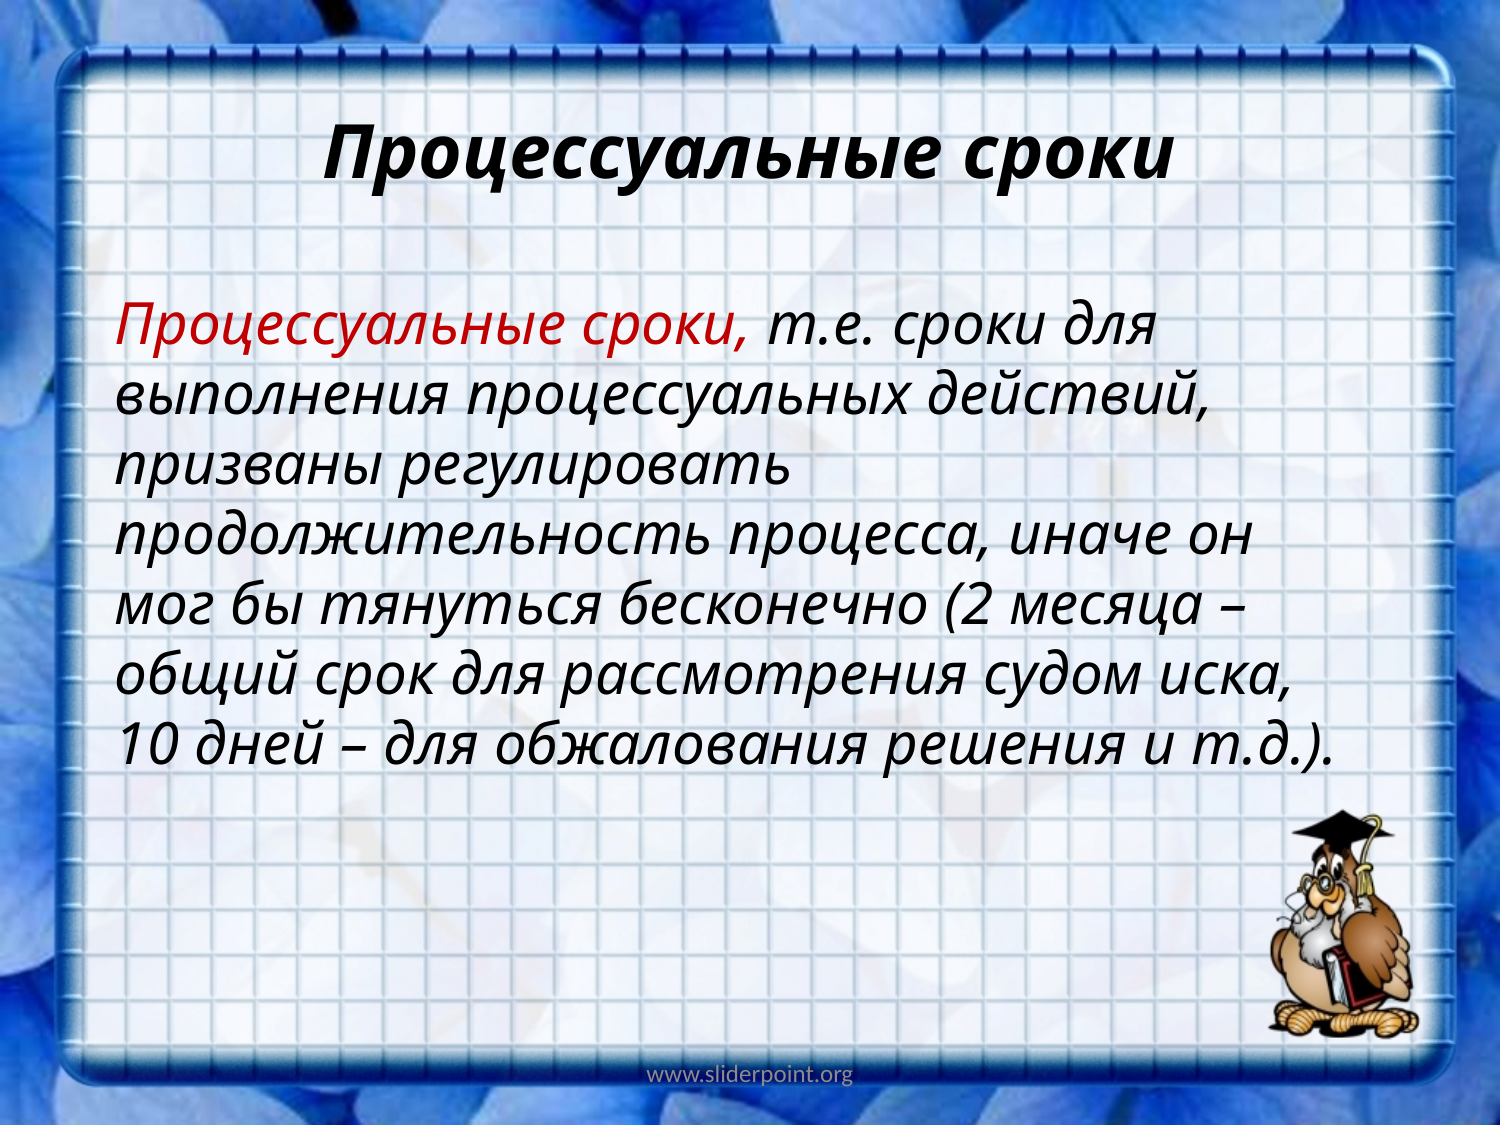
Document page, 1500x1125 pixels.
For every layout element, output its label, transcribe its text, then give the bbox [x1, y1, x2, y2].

title Процессуальные сроки [64, 54, 1415, 243]
picture [0, 0, 1500, 1125]
footer www.sliderpoint.org [512, 1042, 988, 1103]
text_box Процессуальные сроки, т.е. сроки для выполнения процессуальных действий, призваны регулировать продолжительность процесса, иначе он мог бы тянуться бесконечно (2 месяца – общий срок для рассмотрения судом иска, 10 дней – для обжалования решения и т.д.). [100, 278, 1365, 784]
